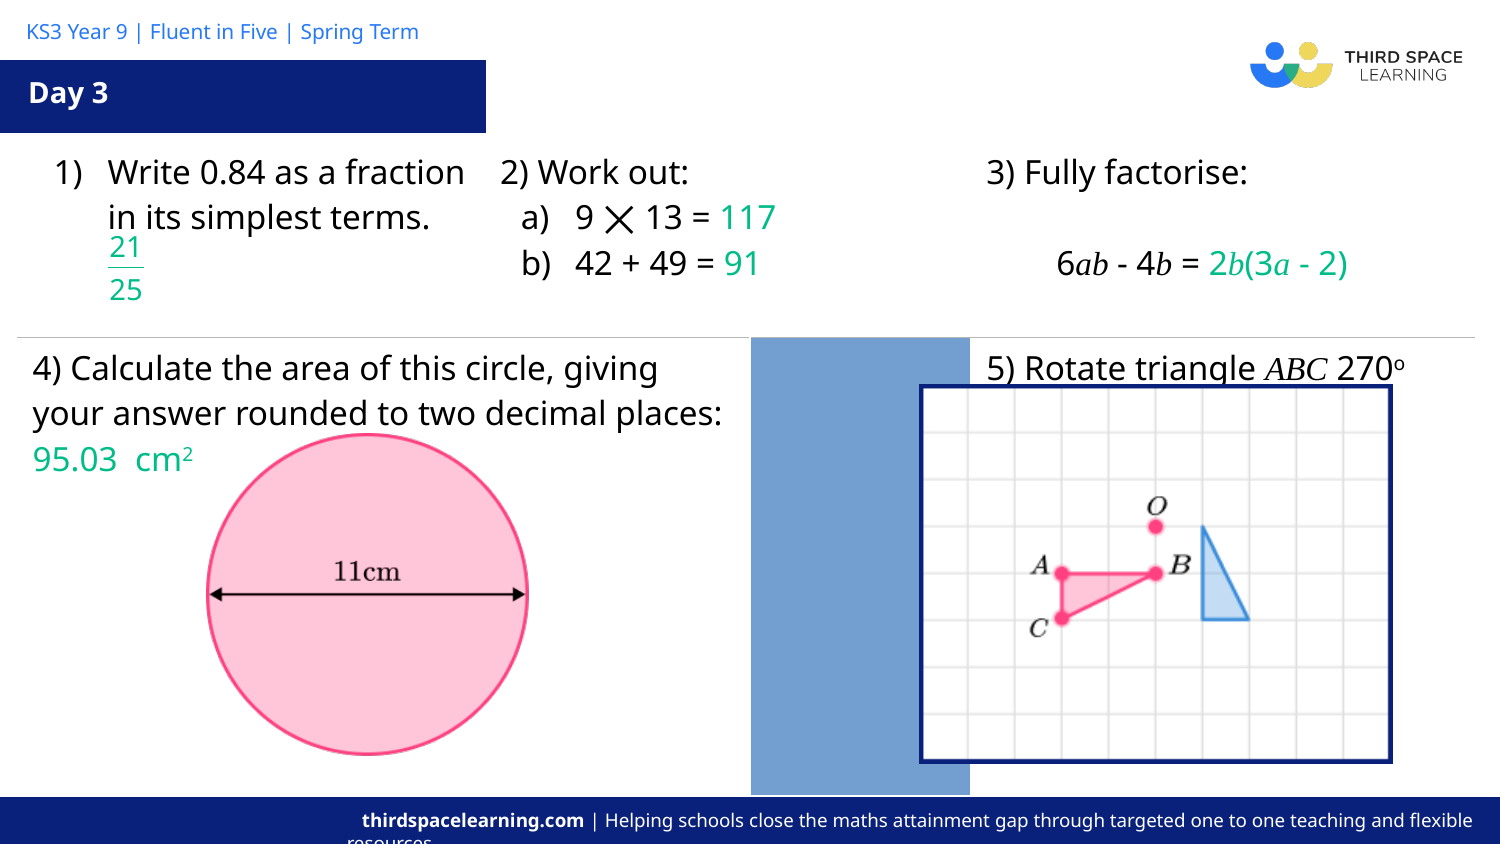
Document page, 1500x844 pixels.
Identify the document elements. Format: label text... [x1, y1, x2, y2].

text_box Day 3 [13, 59, 383, 125]
table_header Write 0.84 as a fraction in its simplest terms. [19, 142, 484, 337]
picture [1250, 33, 1465, 99]
table_header 2) Work out: 9 ⨉ 13 = 117 42 + 49 = 91 [486, 142, 970, 337]
picture [205, 433, 530, 757]
table_header 3) Fully factorise: 6ab - 4b = 2b(3a - 2) [972, 142, 1474, 337]
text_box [107, 227, 145, 308]
table_cell 4) Calculate the area of this circle, giving your answer rounded to two decimal places: 95.03 cm2 [19, 338, 749, 794]
picture [919, 383, 1393, 764]
table_cell 5) Rotate triangle ABC 270o clockwise about point O. [972, 338, 1474, 794]
